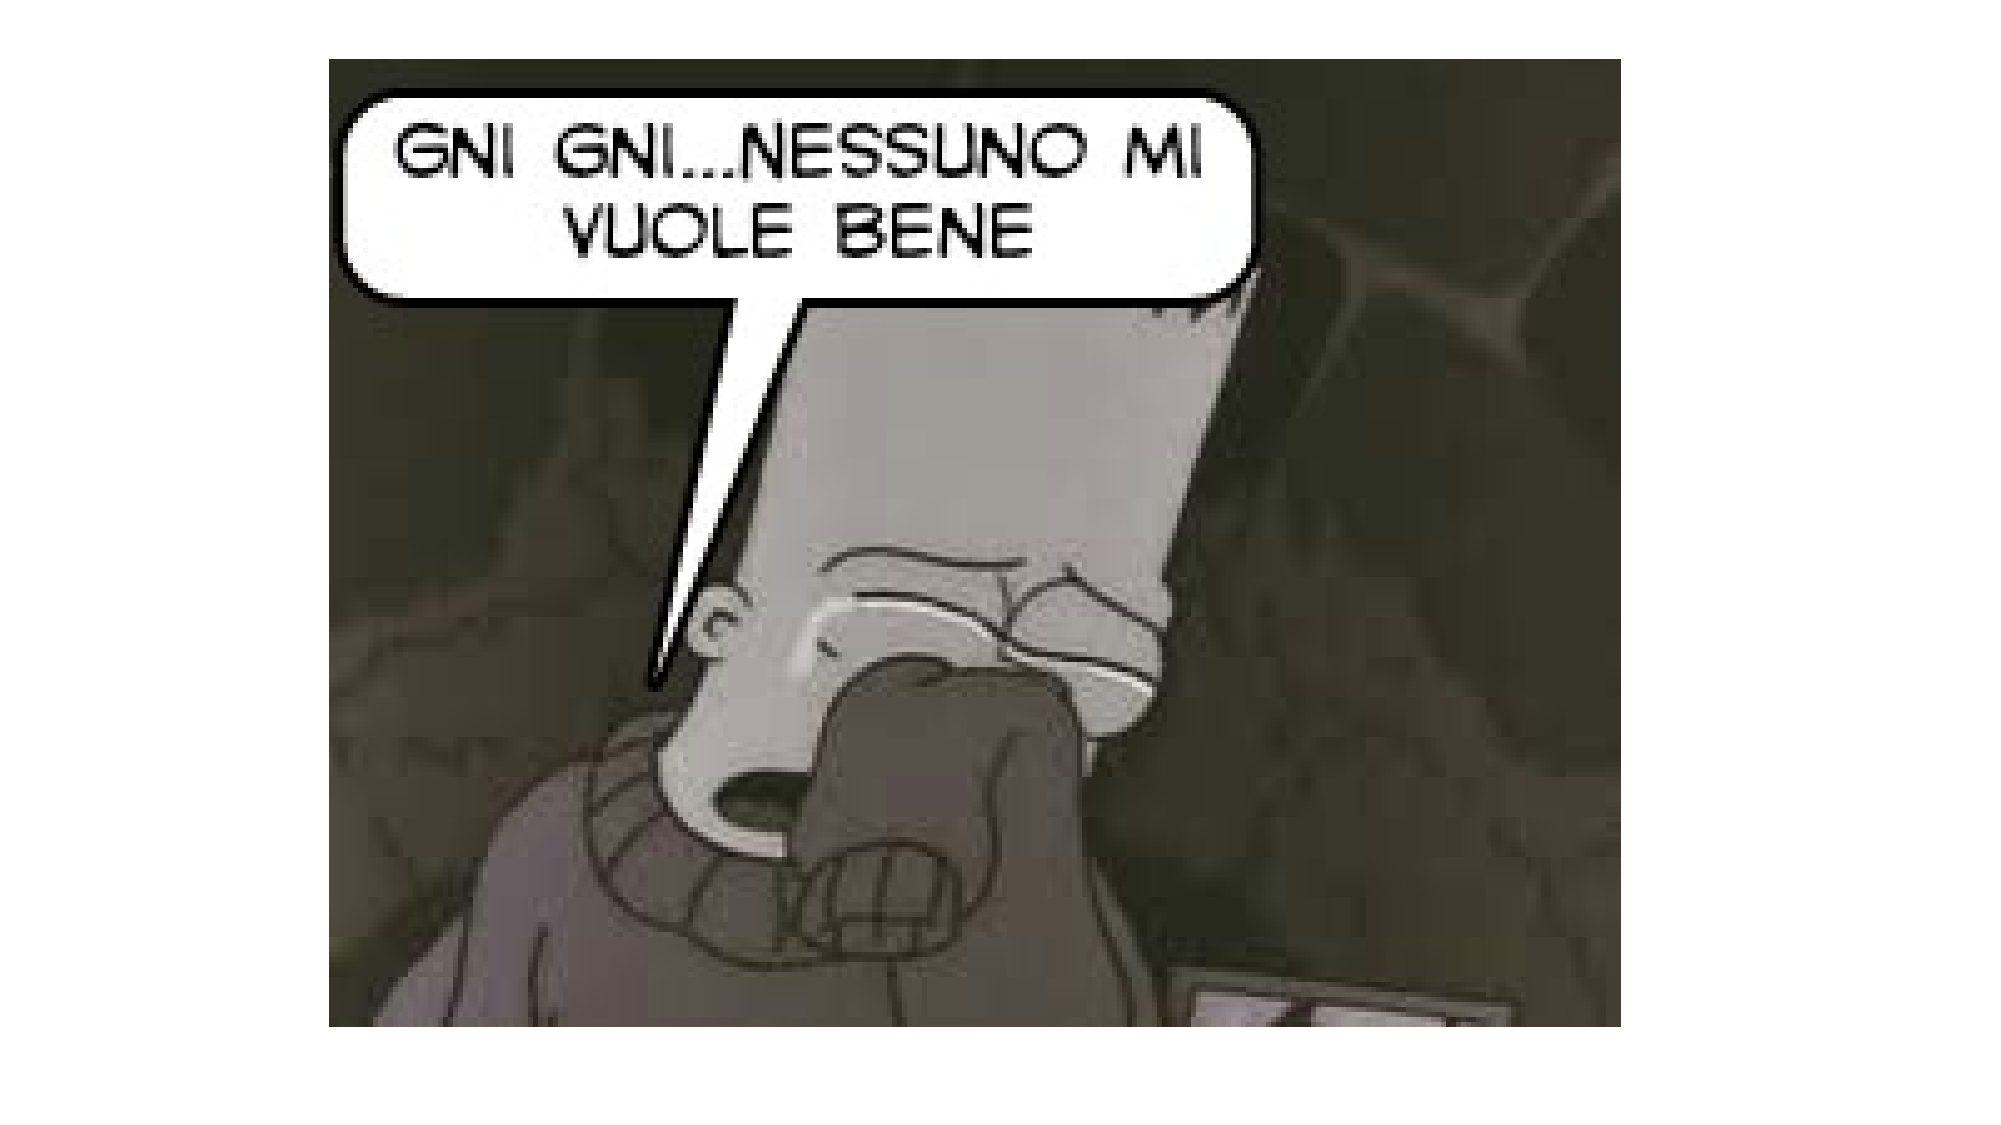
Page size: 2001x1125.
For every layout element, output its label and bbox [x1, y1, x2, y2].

list [329, 59, 1620, 1027]
